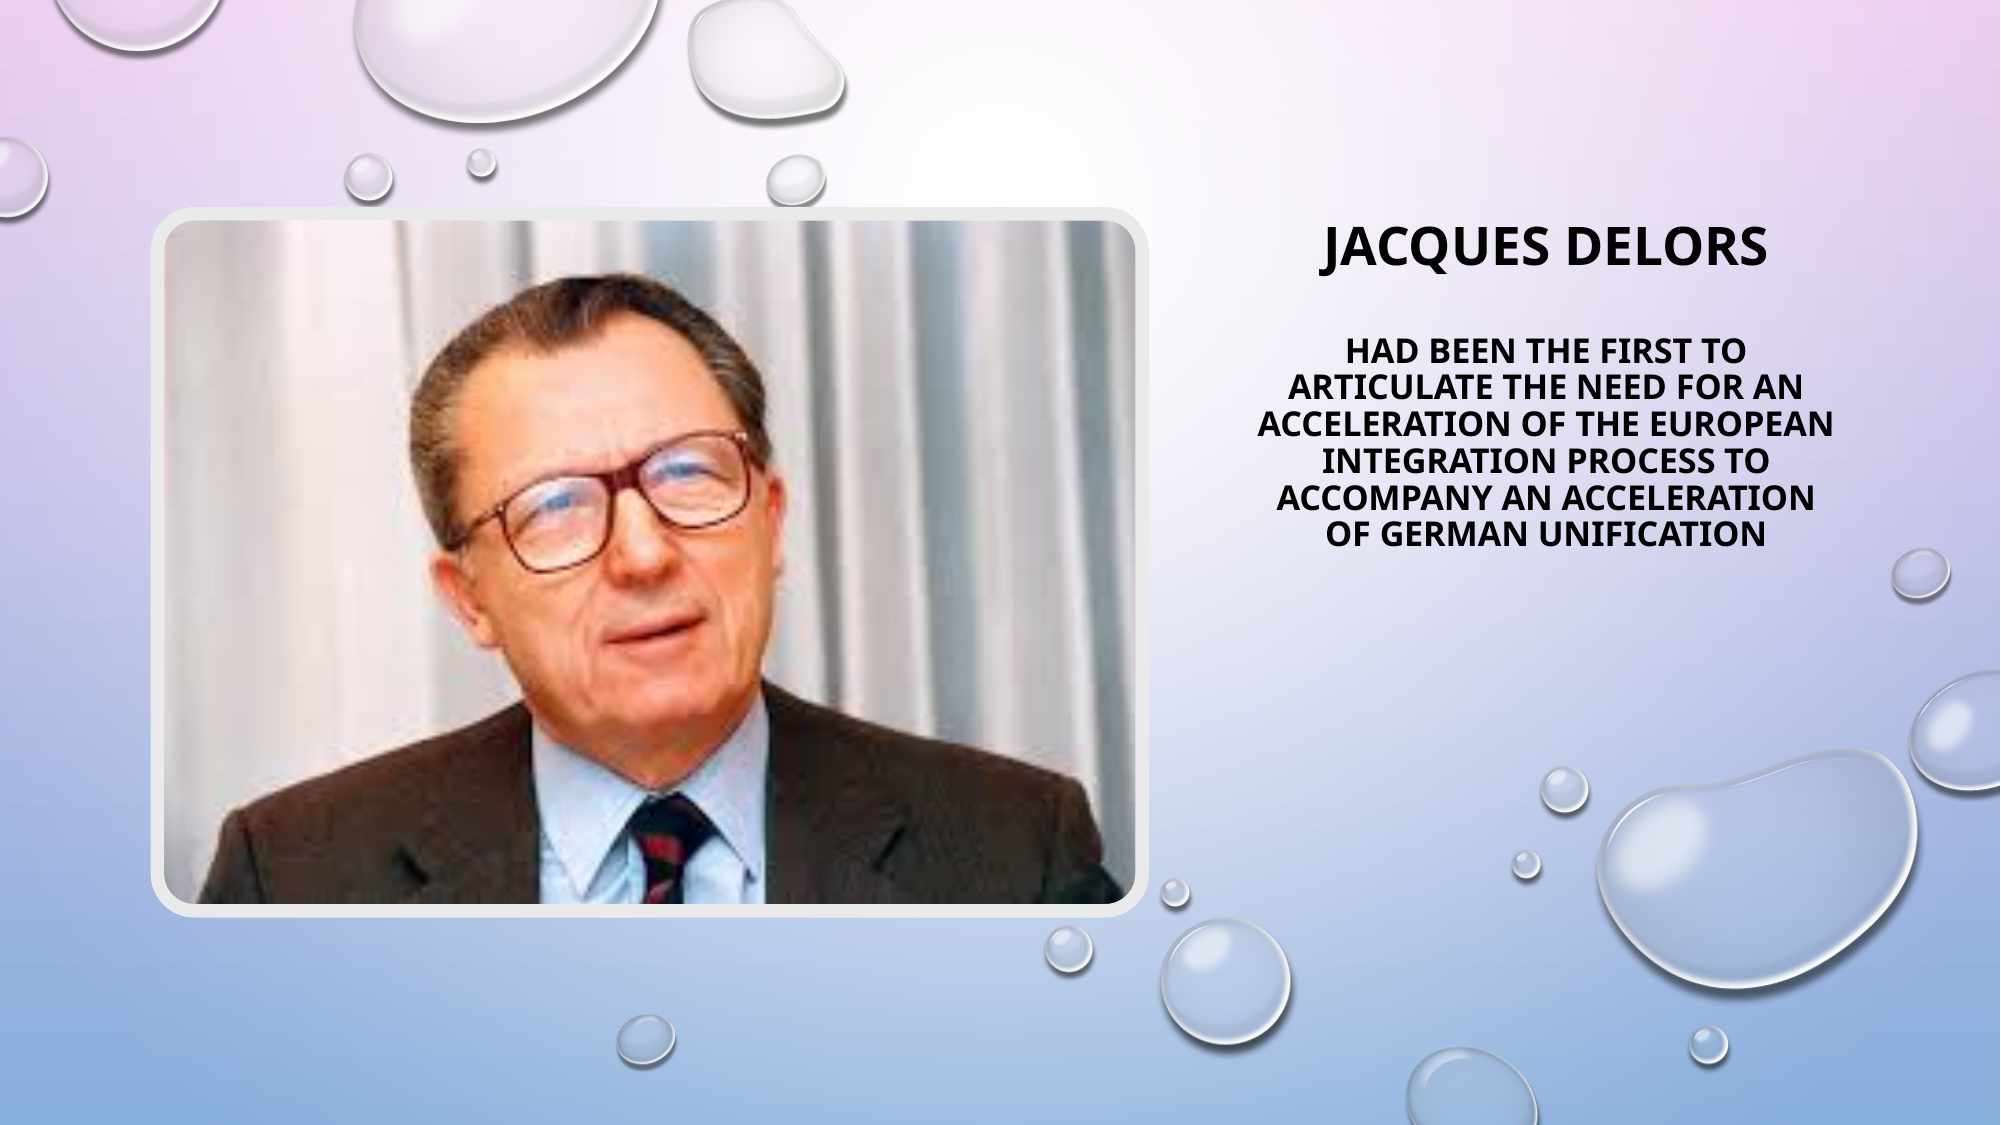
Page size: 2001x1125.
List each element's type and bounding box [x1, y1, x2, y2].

list [157, 213, 1143, 912]
picture [0, 0, 2000, 1125]
